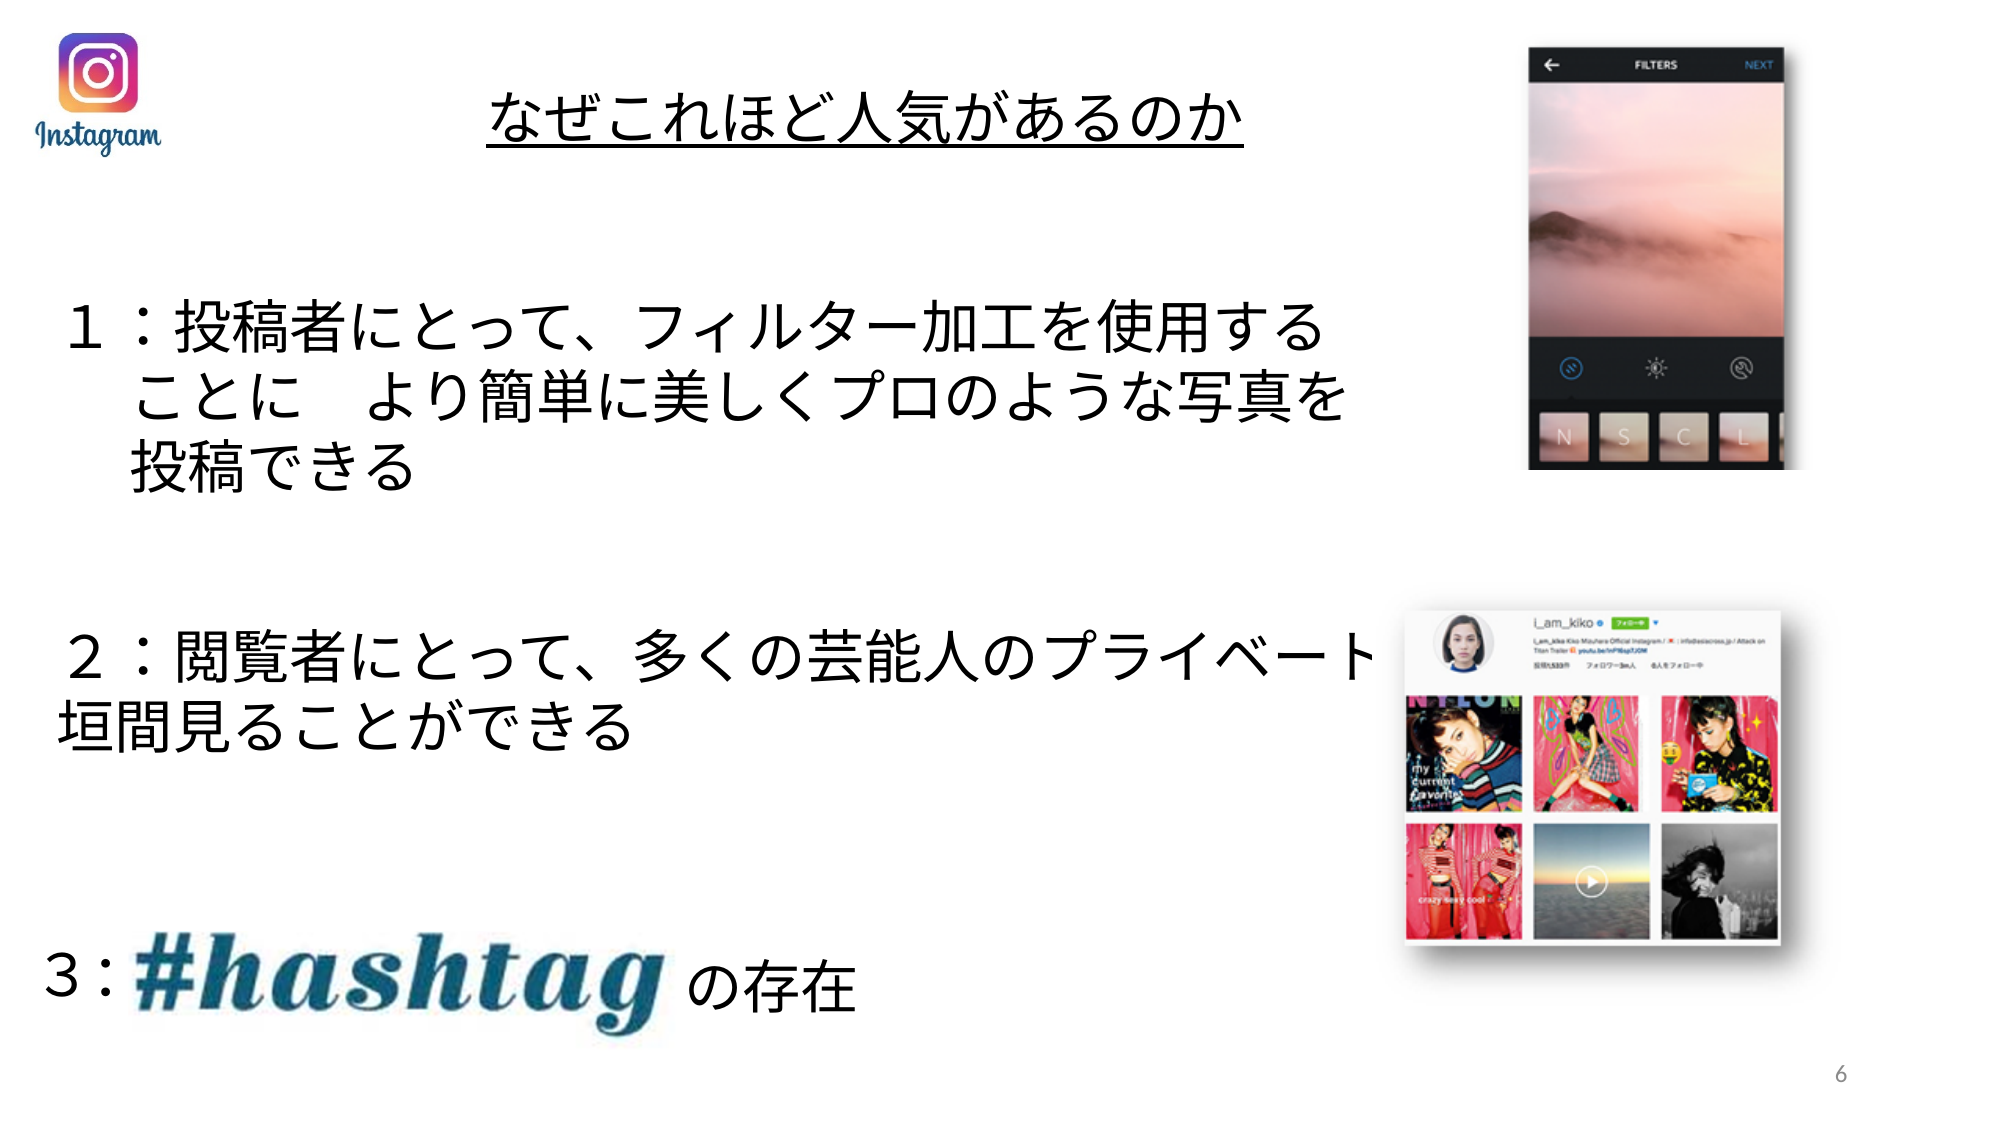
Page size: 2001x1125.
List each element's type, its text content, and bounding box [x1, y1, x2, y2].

picture [128, 931, 679, 1053]
text_box １：投稿者にとって、フィルター加工を使用することに より簡単に美しくプロのような写真を投稿できる [41, 282, 1374, 507]
text_box ３： [18, 931, 128, 1016]
text_box なぜこれほど人気があるのか [471, 73, 1513, 159]
picture [33, 32, 162, 158]
picture [1372, 578, 1847, 1012]
text_box の存在 [679, 942, 1175, 1028]
text_box ２：閲覧者にとって、多くの芸能人のプライベートを 垣間見ることができる [41, 612, 1372, 768]
slide_number 6 [1412, 1042, 1863, 1103]
picture [1513, 32, 1816, 470]
